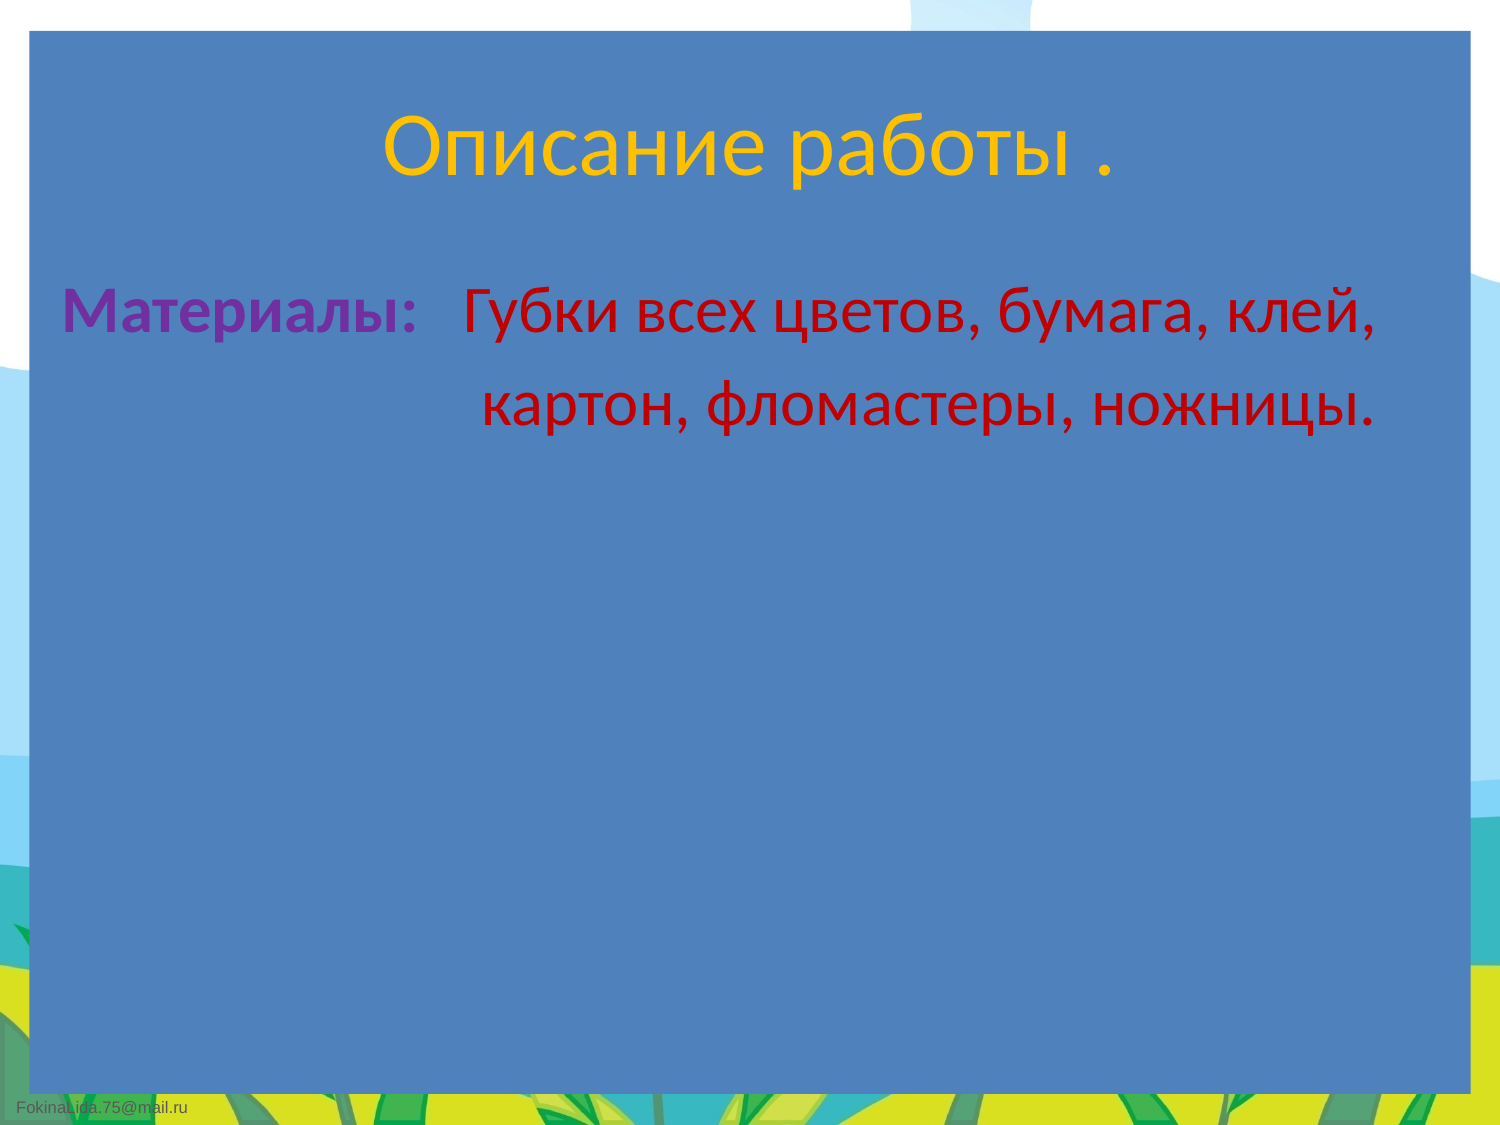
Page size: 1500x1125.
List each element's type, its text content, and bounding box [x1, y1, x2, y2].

title Описание работы . [74, 44, 1426, 233]
picture [0, 0, 1500, 1125]
list Материалы: Губки всех цветов, бумага, клей, картон, фломастеры, ножницы. [46, 257, 1444, 1001]
